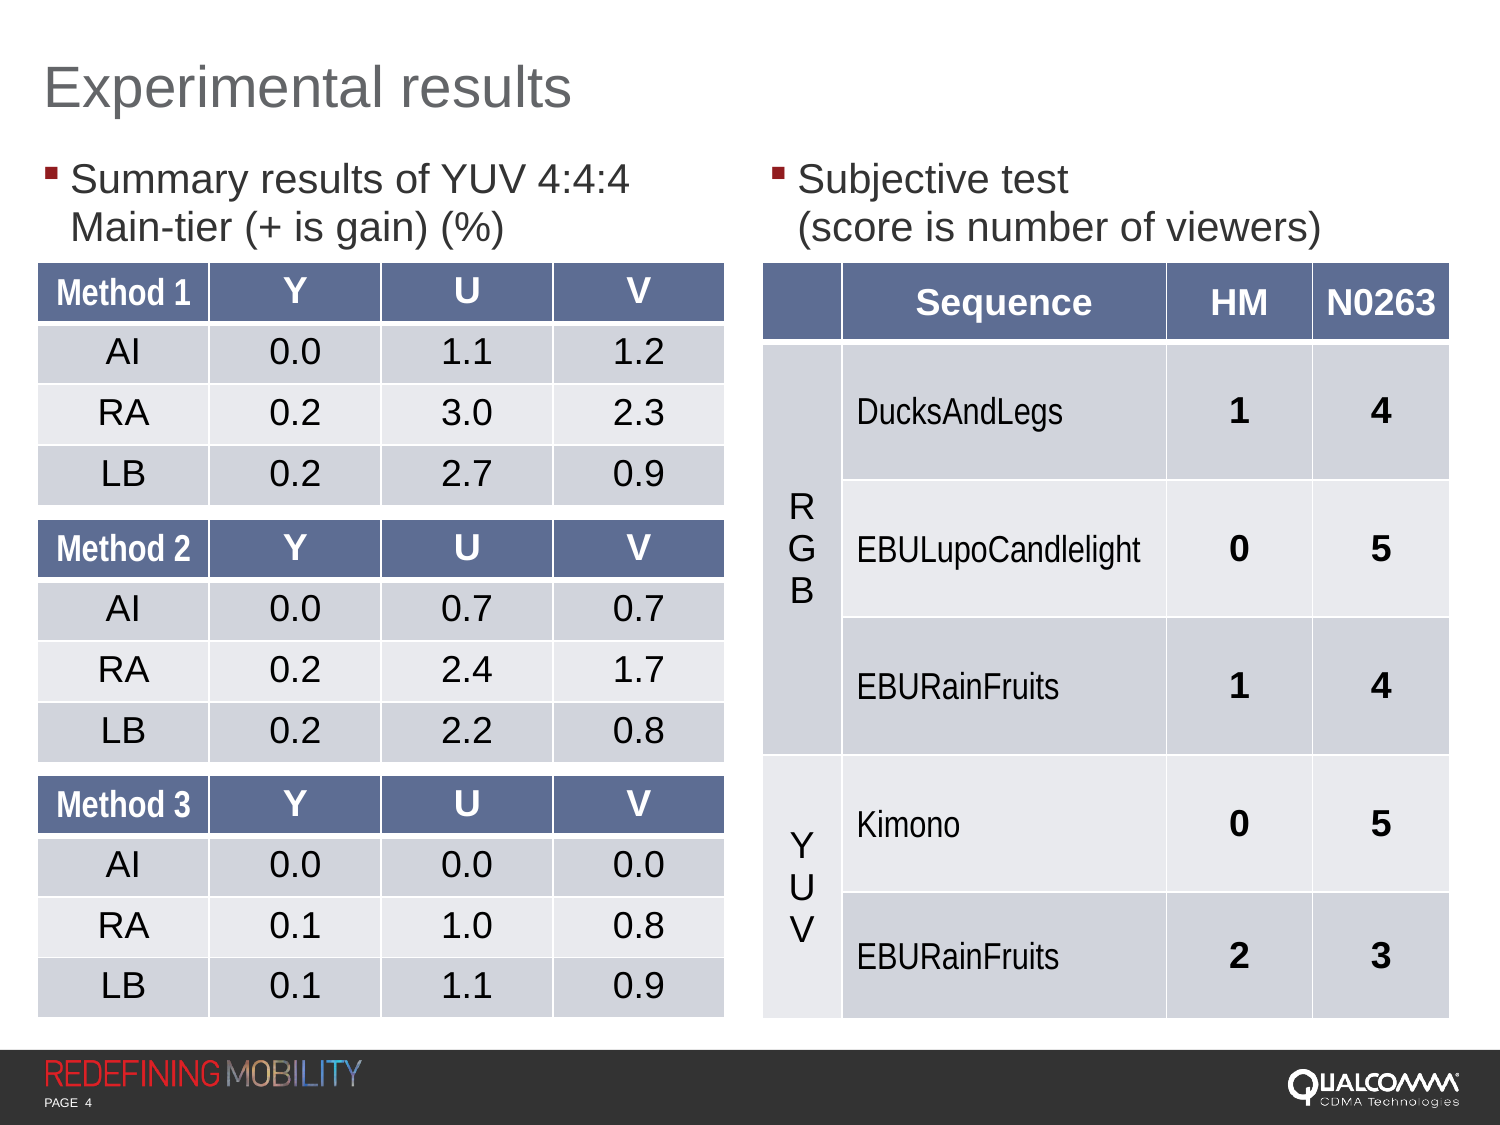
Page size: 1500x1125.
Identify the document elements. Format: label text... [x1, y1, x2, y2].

table_header U [382, 520, 552, 577]
table_header U [382, 263, 552, 321]
table_header HM [1167, 263, 1312, 339]
table_cell 0.0 [554, 839, 724, 896]
table_cell 0.1 [210, 958, 380, 1017]
table_cell RA [38, 642, 208, 701]
table_cell 0.1 [210, 898, 380, 957]
table_cell 0.9 [554, 958, 724, 1017]
table_cell AI [38, 326, 208, 383]
table_cell 0.0 [210, 326, 380, 383]
table_cell 1 [1167, 618, 1312, 754]
table_cell 2 [1167, 893, 1312, 1018]
table_cell RGB [763, 345, 841, 754]
table_cell 1.1 [382, 326, 552, 383]
table_cell 5 [1313, 481, 1449, 616]
table_cell 0.0 [382, 839, 552, 896]
table_cell 3 [1313, 893, 1449, 1018]
picture [1278, 1058, 1478, 1114]
table_cell 4 [1313, 345, 1449, 479]
table_cell AI [38, 839, 208, 896]
table_cell 0.9 [554, 446, 724, 505]
table_cell 0.0 [210, 839, 380, 896]
list Summary results of YUV 4:4:4 Main-tier (+ is gain) (%) [26, 148, 730, 1021]
table_header V [554, 263, 724, 321]
table_cell RA [38, 898, 208, 957]
table_cell 0.8 [554, 703, 724, 762]
table_cell 1.0 [382, 898, 552, 957]
table_cell 2.4 [382, 642, 552, 701]
table_header Method 1 [38, 263, 208, 321]
table_cell 0 [1167, 481, 1312, 616]
table_cell 0.2 [210, 385, 380, 444]
table_header Y [210, 263, 380, 321]
table_cell LB [38, 958, 208, 1017]
table_cell 2.3 [554, 385, 724, 444]
table_cell 1.7 [554, 642, 724, 701]
table_cell 0.2 [210, 703, 380, 762]
picture [30, 1048, 372, 1099]
table_cell 2.7 [382, 446, 552, 505]
table_cell 3.0 [382, 385, 552, 444]
table_cell 2.2 [382, 703, 552, 762]
table_header Y [210, 776, 380, 833]
table_cell EBURainFruits [843, 893, 1166, 1018]
table_cell LB [38, 446, 208, 505]
table_cell 0.7 [554, 583, 724, 640]
table_cell RA [38, 385, 208, 444]
title Experimental results [28, 44, 1462, 138]
table_cell 1 [1167, 345, 1312, 479]
table_cell 0.2 [210, 446, 380, 505]
table_cell 5 [1313, 756, 1449, 891]
table_header V [554, 520, 724, 577]
table_header N0263 [1313, 263, 1449, 339]
table_cell YUV [763, 756, 841, 1018]
table_cell 0.2 [210, 642, 380, 701]
table_header Sequence [843, 263, 1166, 339]
table_cell AI [38, 583, 208, 640]
table_cell 0.7 [382, 583, 552, 640]
table_cell 0.8 [554, 898, 724, 957]
table_cell 0 [1167, 756, 1312, 891]
table_header V [554, 776, 724, 833]
table_header Method 2 [38, 520, 208, 577]
table_cell 0.0 [210, 583, 380, 640]
table_cell EBULupoCandlelight [843, 481, 1166, 616]
table_header Method 3 [38, 776, 208, 833]
table_header Y [210, 520, 380, 577]
table_cell 4 [1313, 618, 1449, 754]
table_header U [382, 776, 552, 833]
table_header [763, 263, 841, 339]
table_cell LB [38, 703, 208, 762]
table_cell Kimono [843, 756, 1166, 891]
list Subjective test (score is number of viewers) [753, 148, 1457, 1021]
table_cell DucksAndLegs [843, 345, 1166, 479]
table_cell 1.1 [382, 958, 552, 1017]
table_cell 1.2 [554, 326, 724, 383]
table_cell EBURainFruits [843, 618, 1166, 754]
